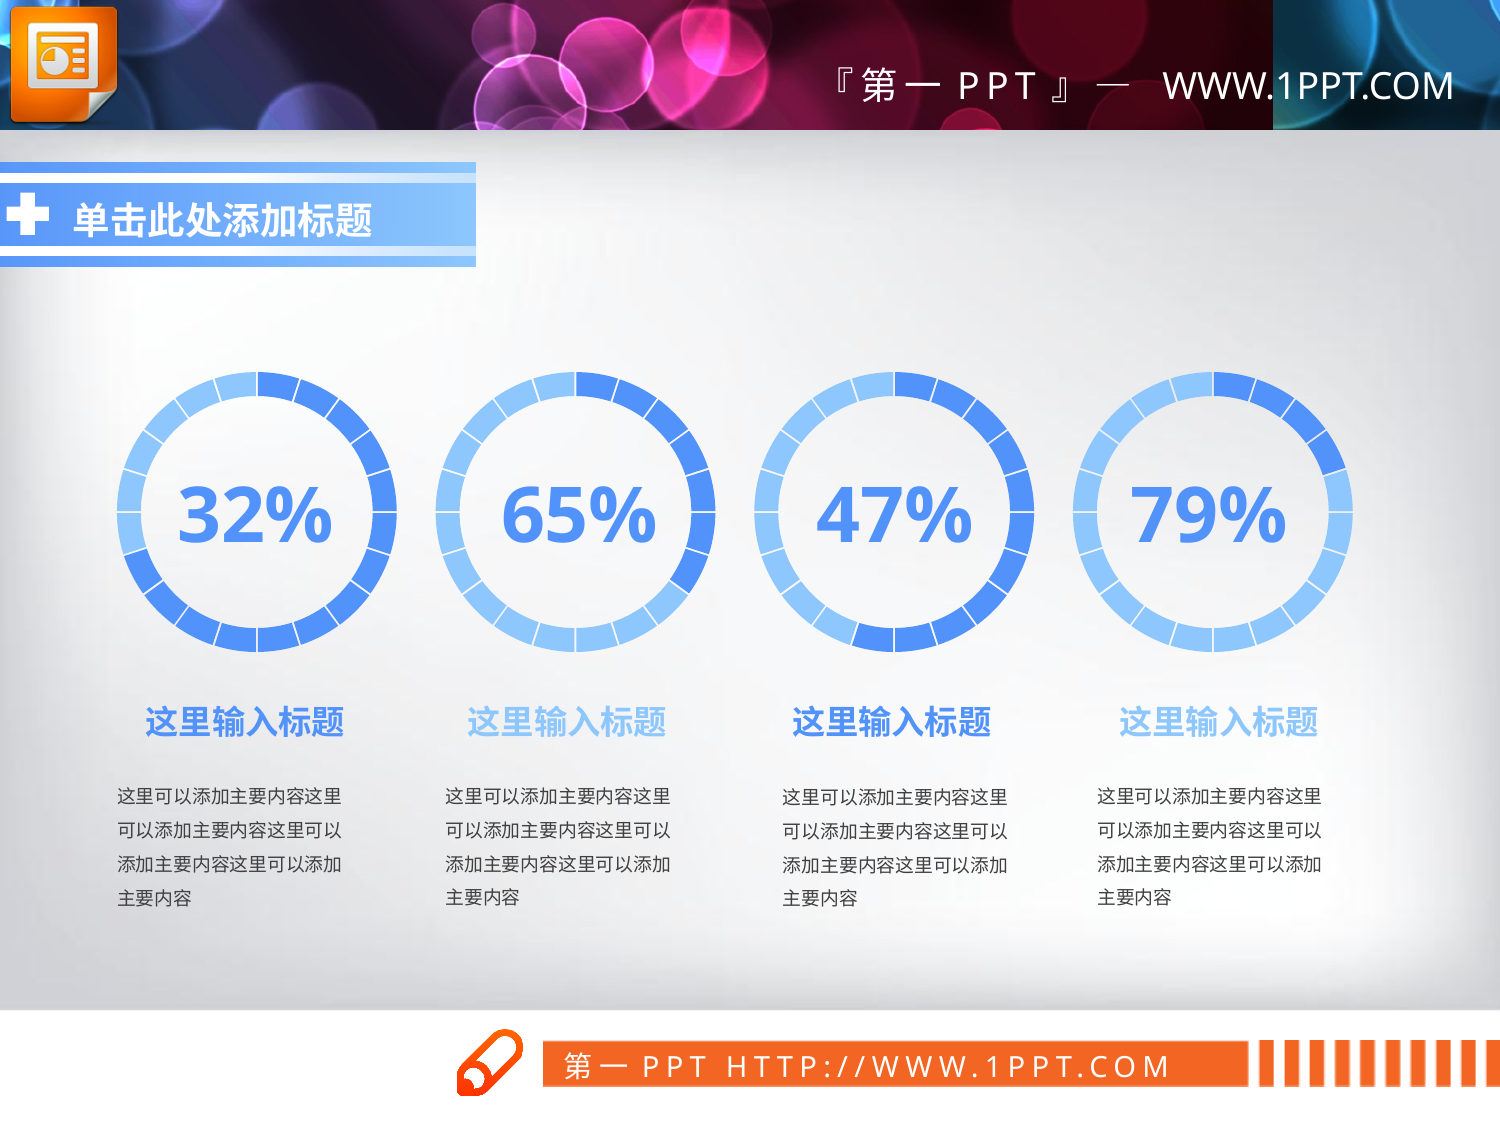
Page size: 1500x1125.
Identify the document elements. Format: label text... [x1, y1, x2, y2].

text_box 这里输入标题 [420, 695, 715, 747]
text_box 这里输入标题 [1071, 695, 1367, 747]
text_box 这里可以添加主要内容这里可以添加主要内容这里可以添加主要内容这里可以添加主要内容 [1086, 767, 1338, 914]
text_box 这里可以添加主要内容这里可以添加主要内容这里可以添加主要内容这里可以添加主要内容 [771, 769, 1035, 916]
text_box 这里输入标题 [97, 695, 393, 747]
text_box 这里可以添加主要内容这里可以添加主要内容这里可以添加主要内容这里可以添加主要内容 [434, 767, 701, 914]
picture [543, 1040, 1500, 1087]
text_box [0, 183, 476, 246]
text_box [6, 192, 49, 235]
text_box 单击此处添加标题 [57, 189, 390, 250]
text_box [0, 173, 476, 183]
text_box 这里可以添加主要内容这里可以添加主要内容这里可以添加主要内容这里可以添加主要内容 [105, 768, 365, 915]
text_box [0, 163, 476, 173]
text_box 这里输入标题 [744, 695, 1040, 747]
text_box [435, 371, 716, 653]
text_box [0, 256, 476, 267]
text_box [754, 371, 1035, 653]
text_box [1072, 371, 1353, 653]
picture [0, 0, 1500, 1012]
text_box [116, 371, 397, 653]
text_box [0, 246, 476, 256]
